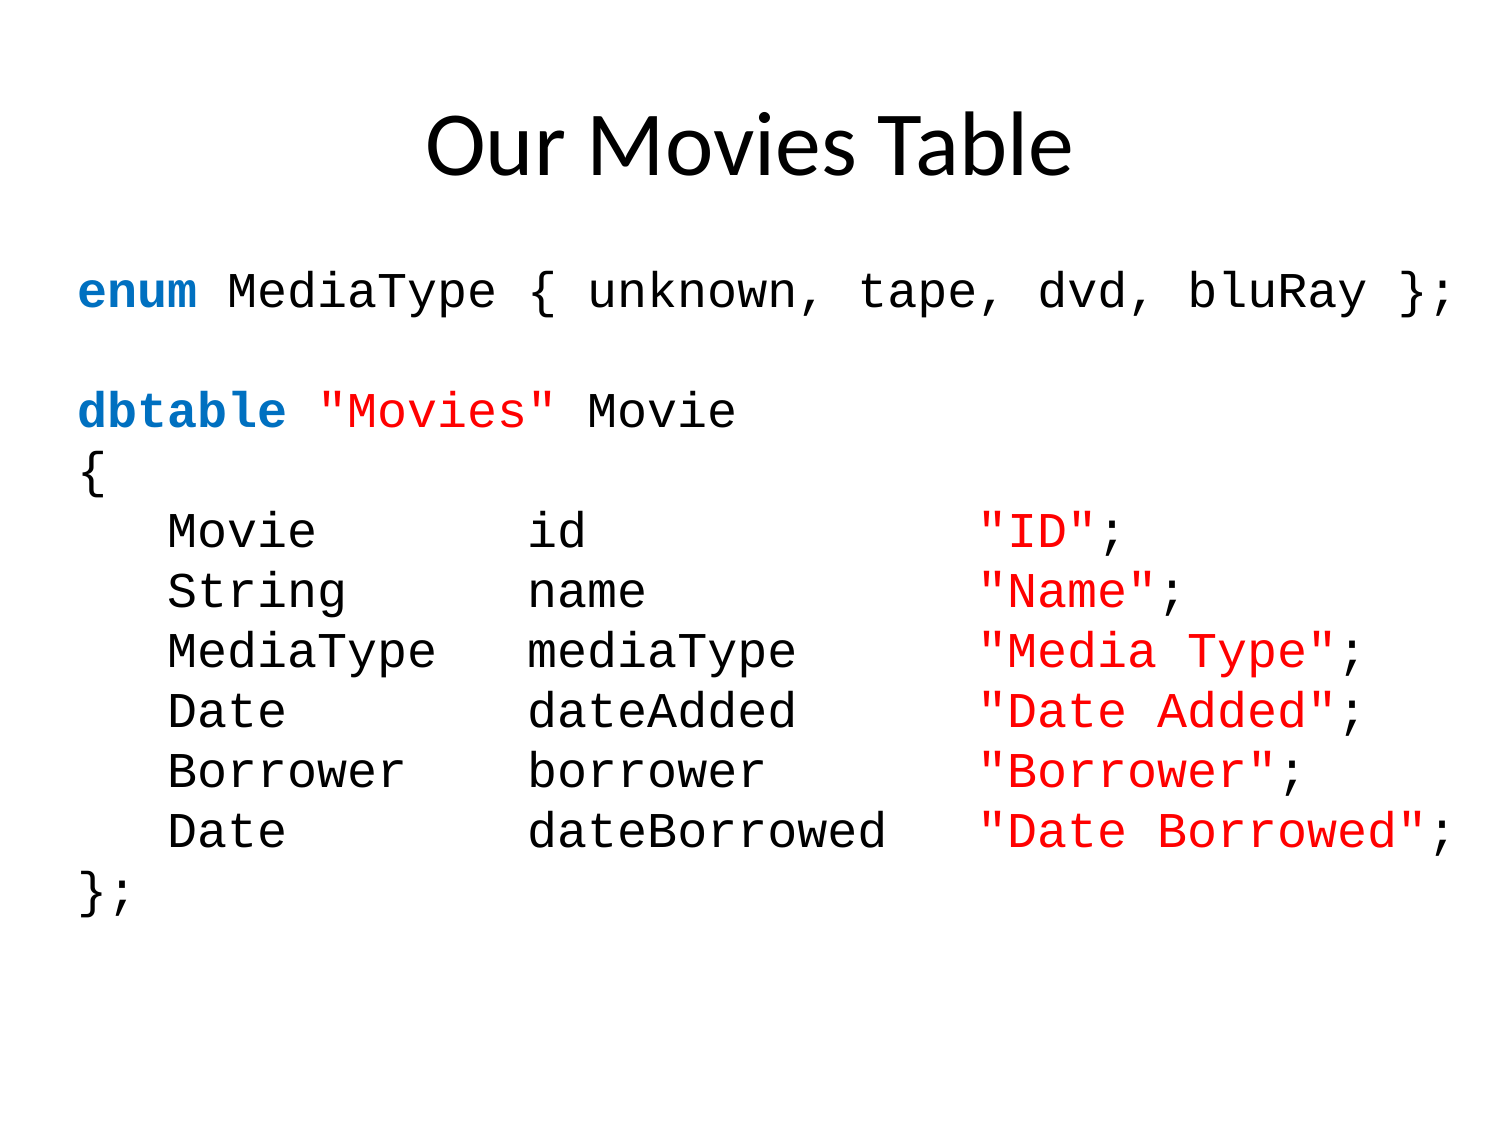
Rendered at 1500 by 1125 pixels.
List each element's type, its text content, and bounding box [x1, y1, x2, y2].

title Our Movies Table [75, 45, 1425, 233]
text_box enum MediaType { unknown, tape, dvd, bluRay }; dbtable "Movies" Movie { Movie id "ID"; String name "Name"; MediaType mediaType "Media Type"; Date dateAdded "Date Added"; Borrower borrower "Borrower"; Date dateBorrowed "Date Borrowed"; }; [62, 249, 1500, 970]
